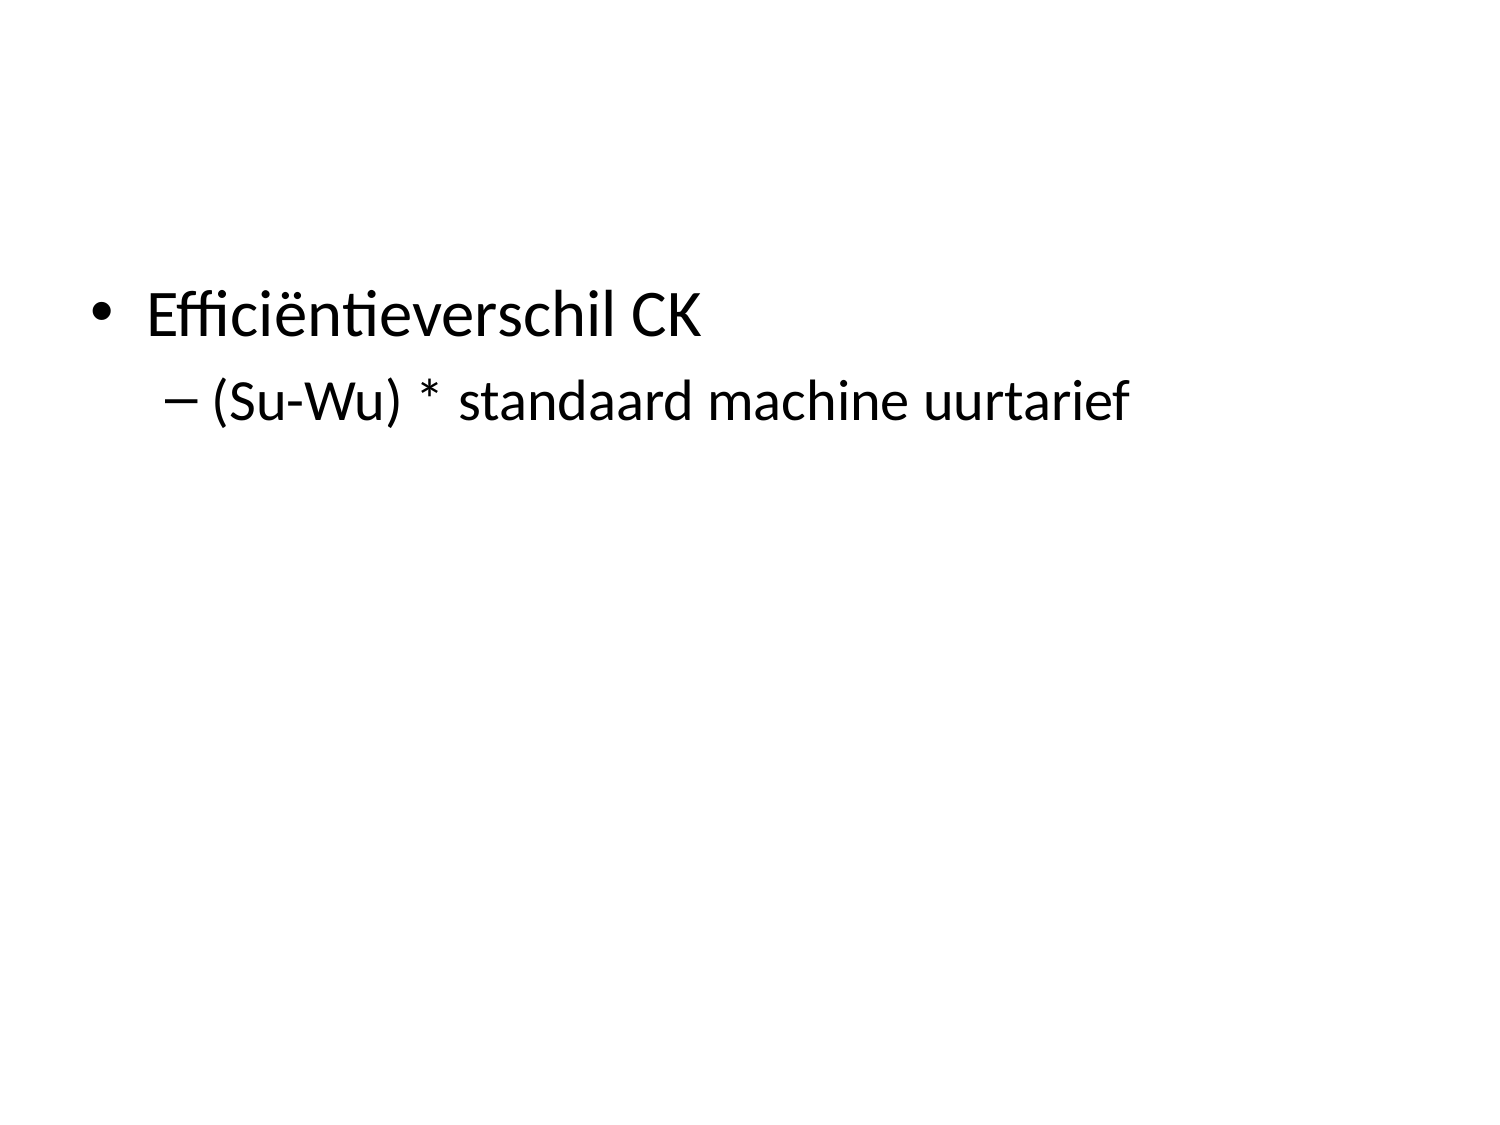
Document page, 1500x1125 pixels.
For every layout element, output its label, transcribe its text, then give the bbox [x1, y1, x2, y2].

list Efficiëntieverschil CK (Su-Wu) * standaard machine uurtarief [75, 262, 1425, 1005]
